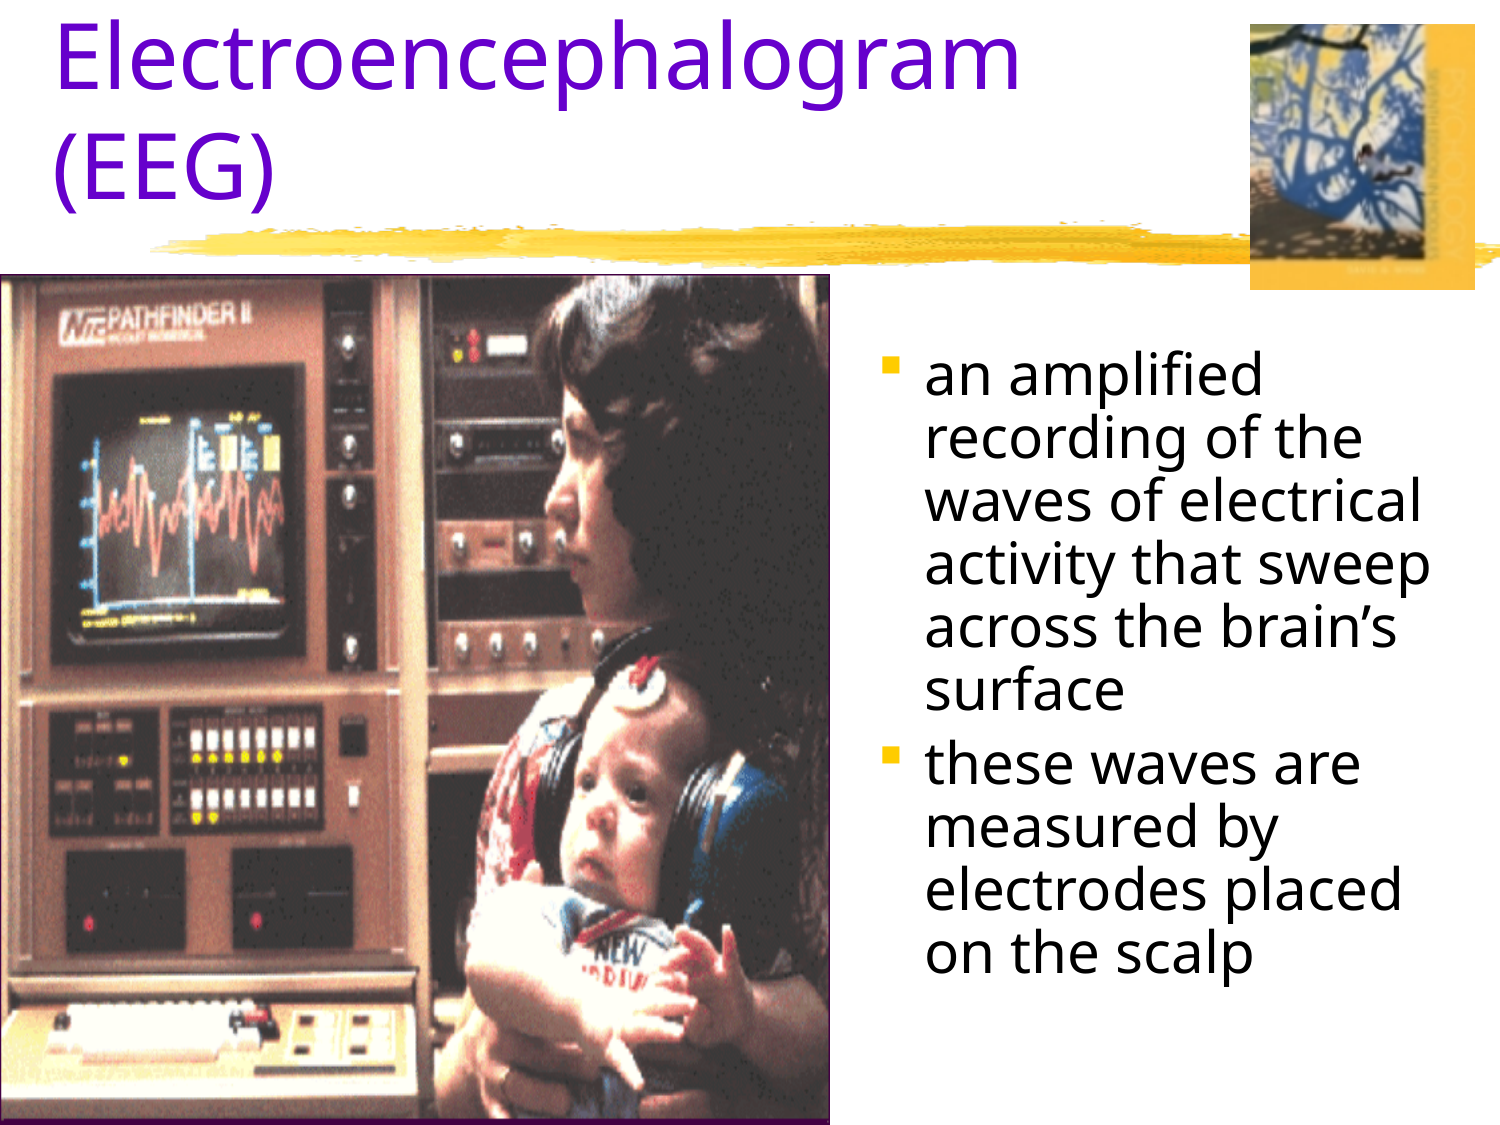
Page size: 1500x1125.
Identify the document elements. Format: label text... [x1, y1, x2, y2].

picture [0, 24, 1500, 1125]
list an amplified recording of the waves of electrical activity that sweep across the brain’s surface these waves are measured by electrodes placed on the scalp [834, 337, 1463, 1063]
title Electroencephalogram (EEG) [37, 37, 1209, 226]
